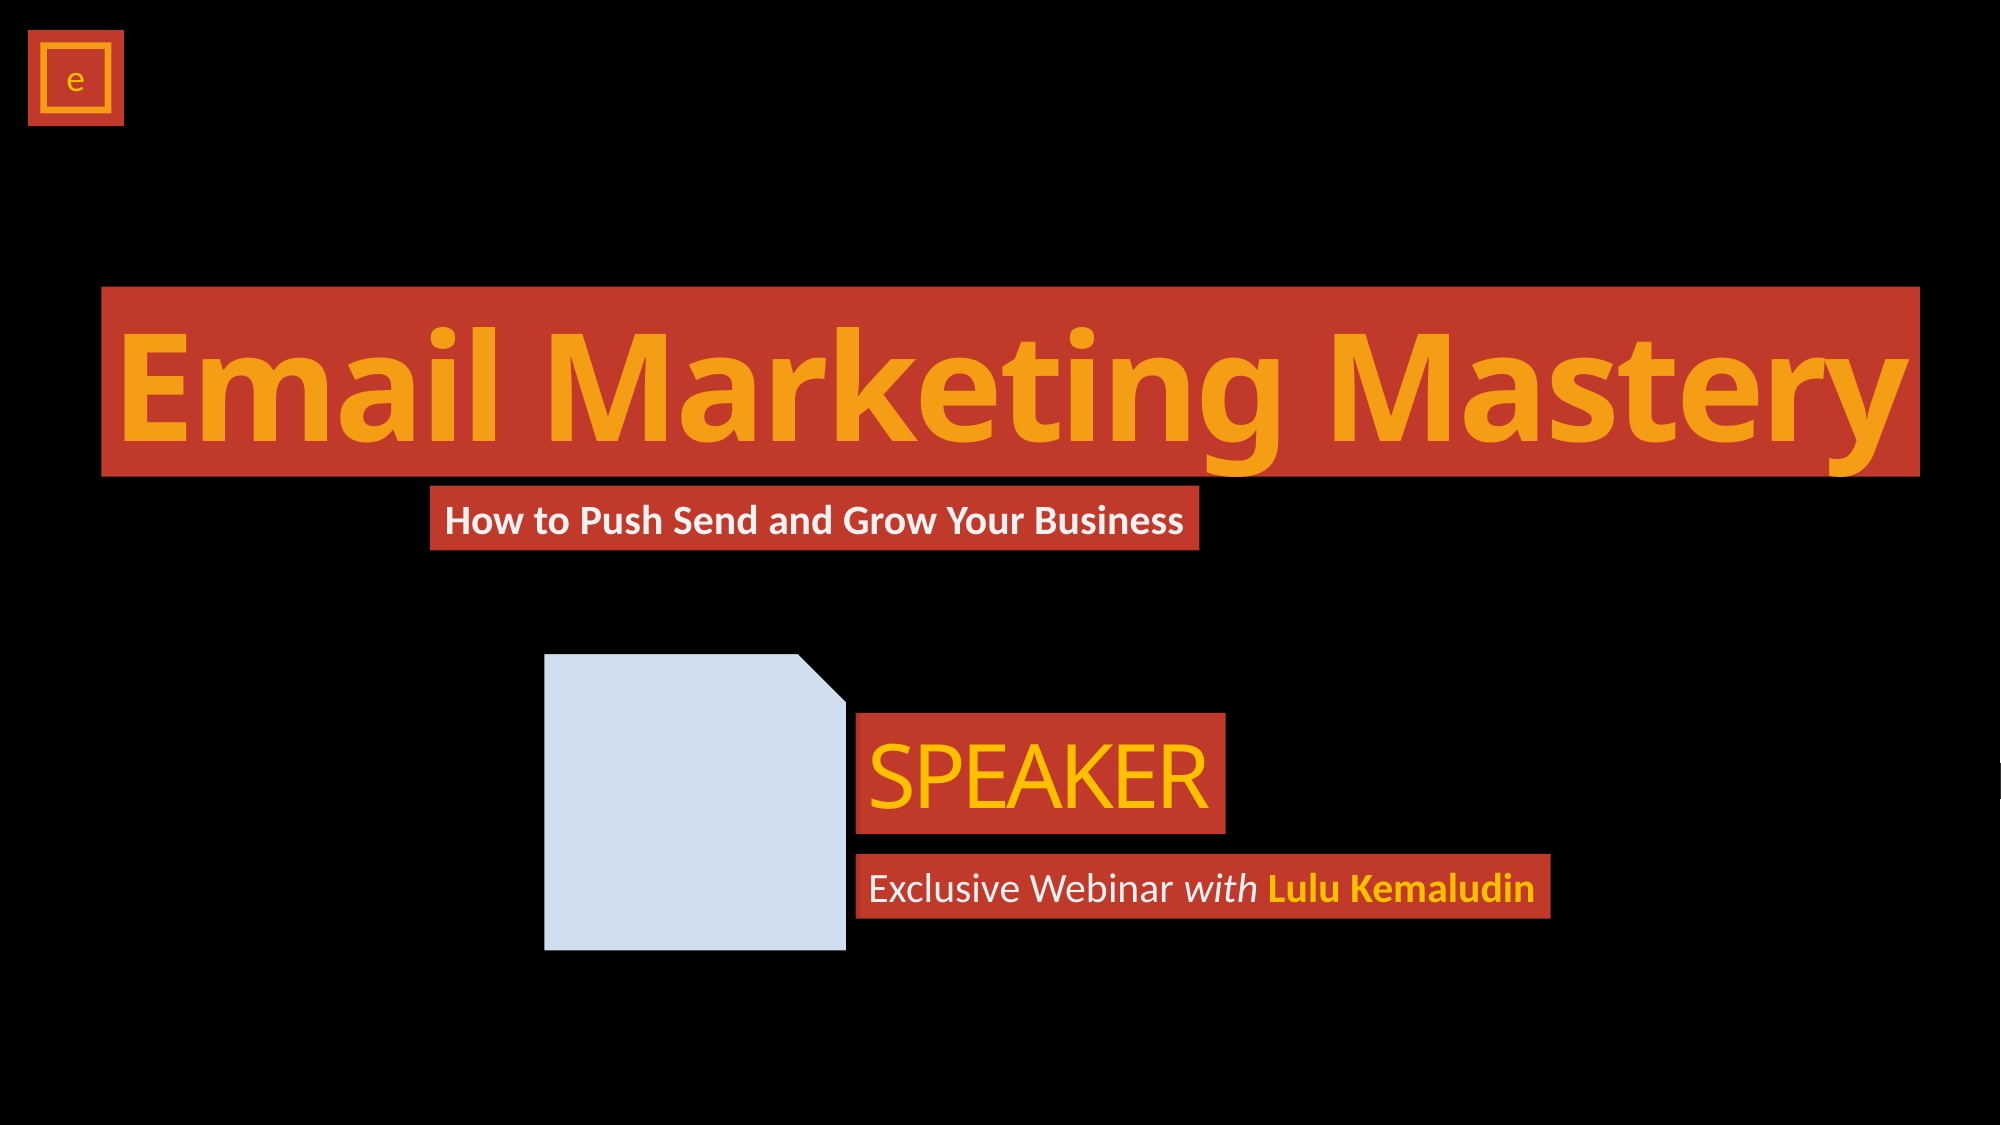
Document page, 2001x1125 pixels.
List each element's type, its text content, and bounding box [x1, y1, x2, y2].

text_box SPEAKER [860, 712, 1226, 835]
text_box Exclusive Webinar with Lulu Kemaludin [860, 853, 1551, 919]
text_box Email Marketing Mastery [101, 286, 1920, 477]
text_box How to Push Send and Grow Your Business [429, 485, 1200, 551]
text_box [500, 649, 851, 956]
